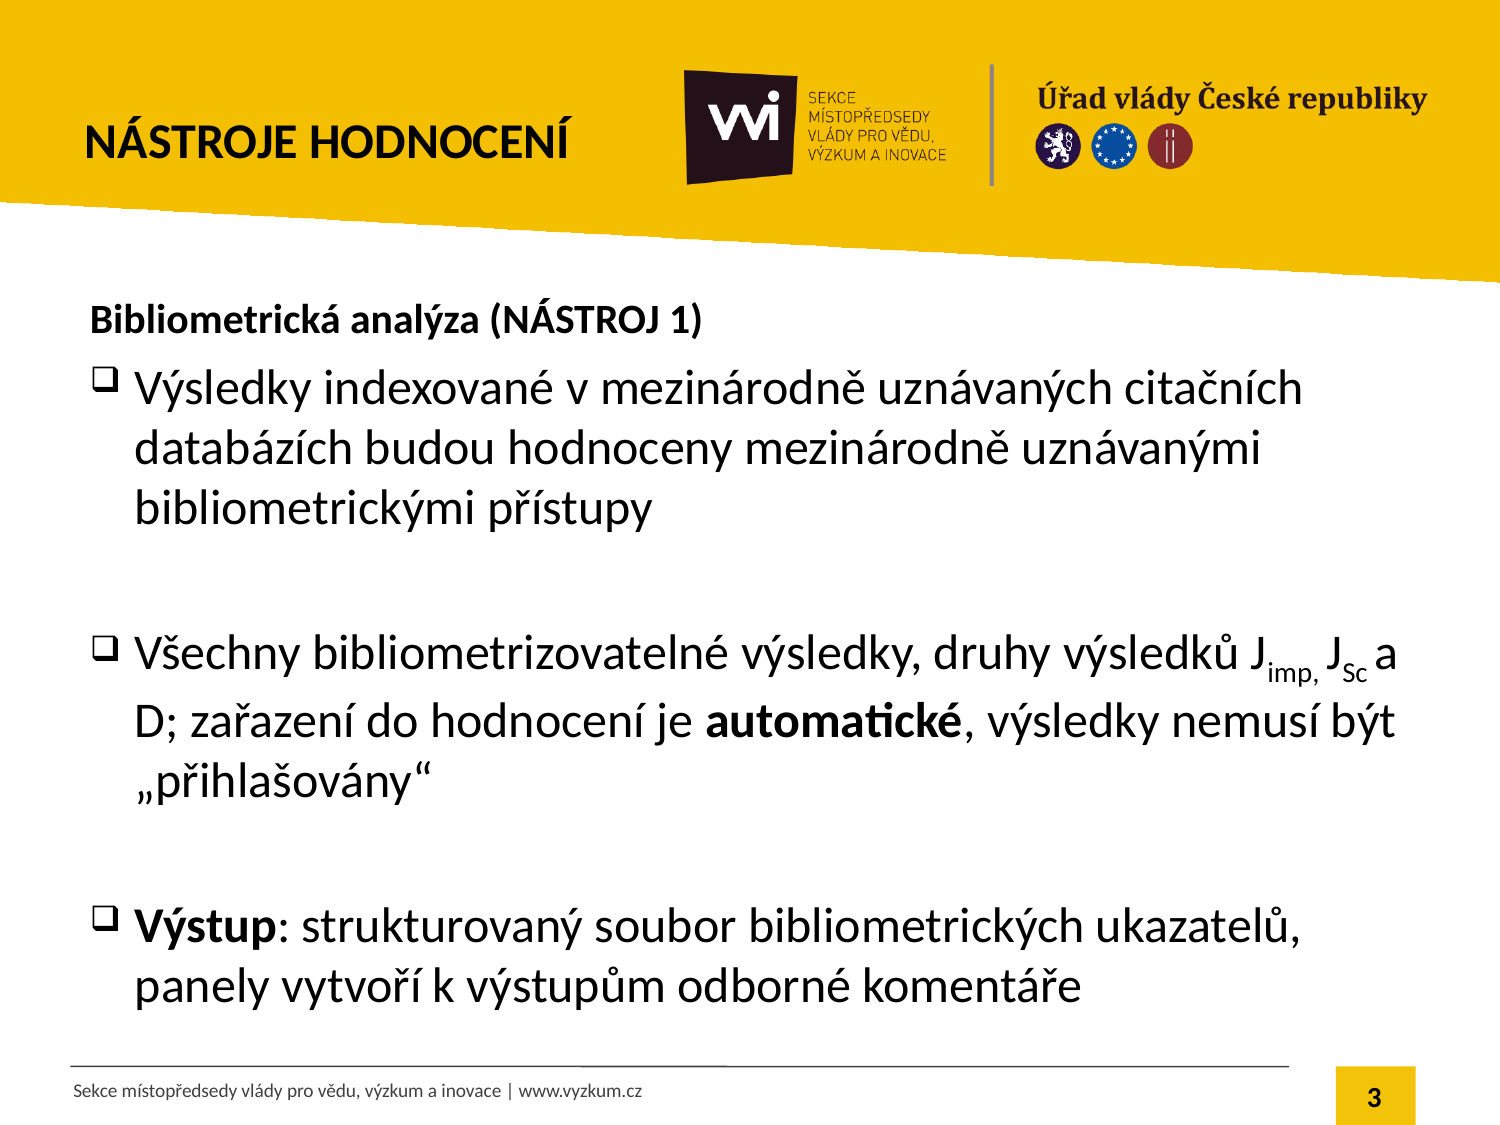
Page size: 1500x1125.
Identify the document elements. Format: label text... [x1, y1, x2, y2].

list Bibliometrická analýza (NÁSTROJ 1) Výsledky indexované v mezinárodně uznávaných citačních databázích budou hodnoceny mezinárodně uznávanými bibliometrickými přístupy Všechny bibliometrizovatelné výsledky, druhy výsledků Jimp, JSc a D; zařazení do hodnocení je automatické, výsledky nemusí být „přihlašovány“ Výstup: strukturovaný soubor bibliometrických ukazatelů, panely vytvoří k výstupům odborné komentáře [75, 255, 1459, 1125]
title Nástroje hodnocení [70, 93, 633, 176]
picture [0, 0, 1500, 284]
